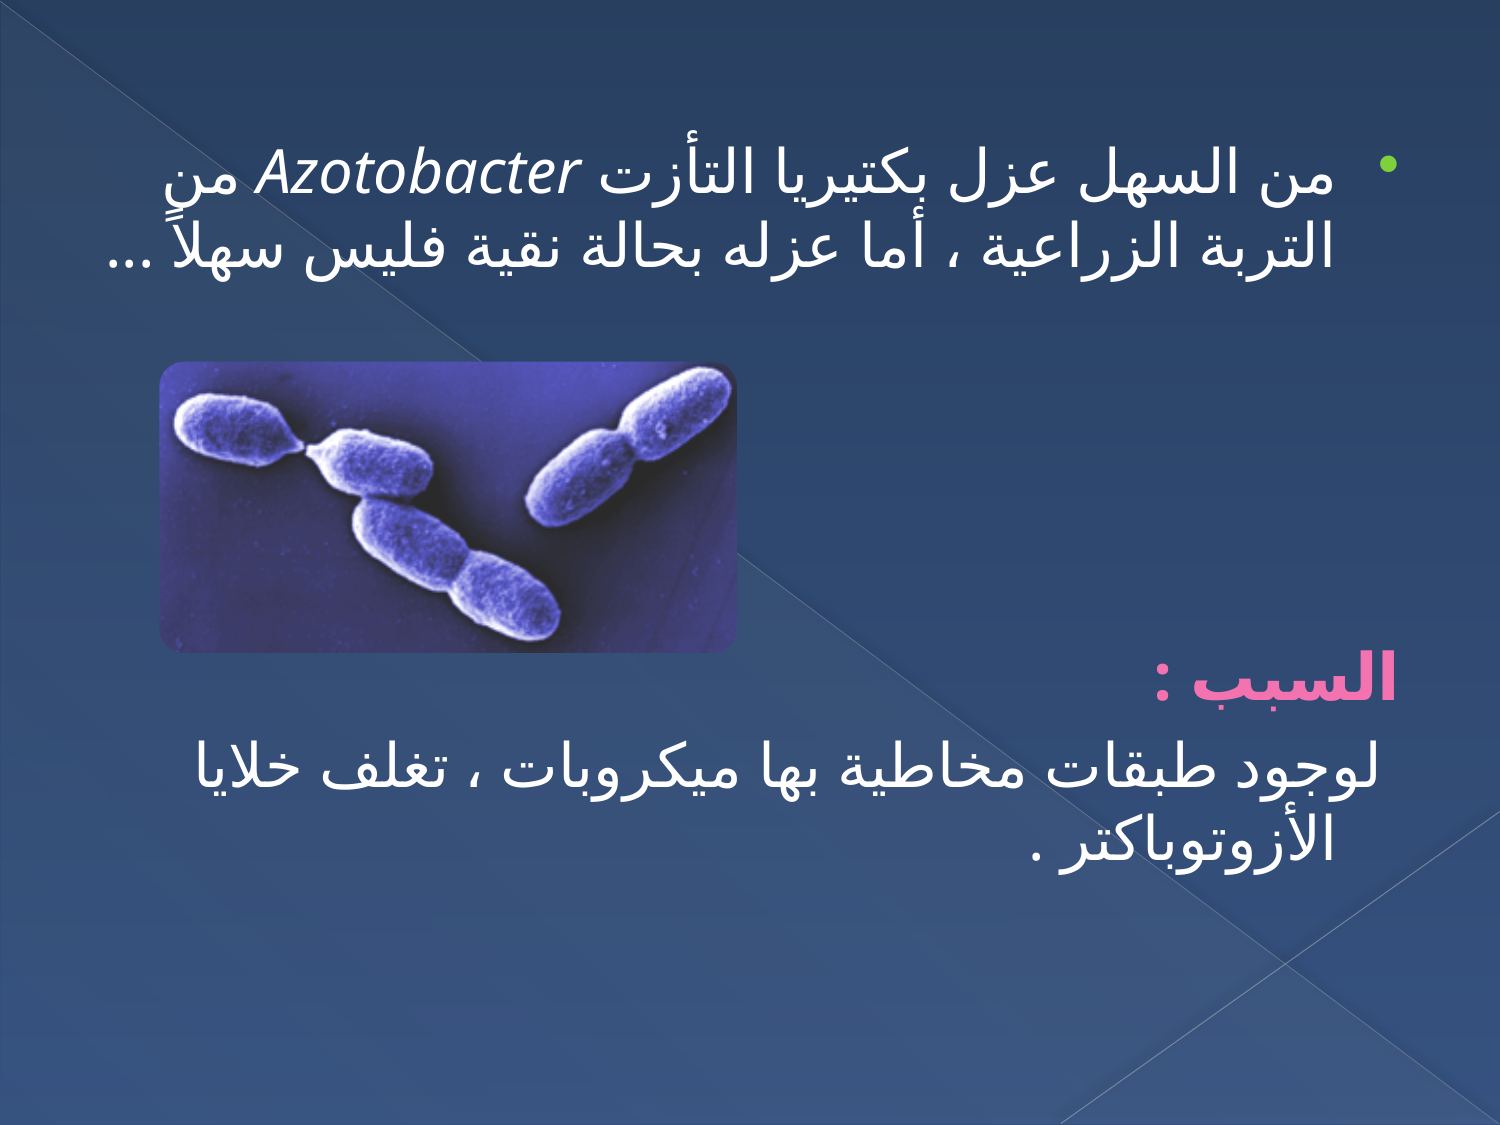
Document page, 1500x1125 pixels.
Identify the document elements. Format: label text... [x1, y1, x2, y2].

list من السهل عزل بكتيريا التأزت Azotobacter من التربة الزراعية ، أما عزله بحالة نقية فليس سهلاً ... السبب : لوجود طبقات مخاطية بها ميكروبات ، تغلف خلايا الأزوتوباكتر . [75, 125, 1425, 941]
picture [159, 361, 738, 654]
